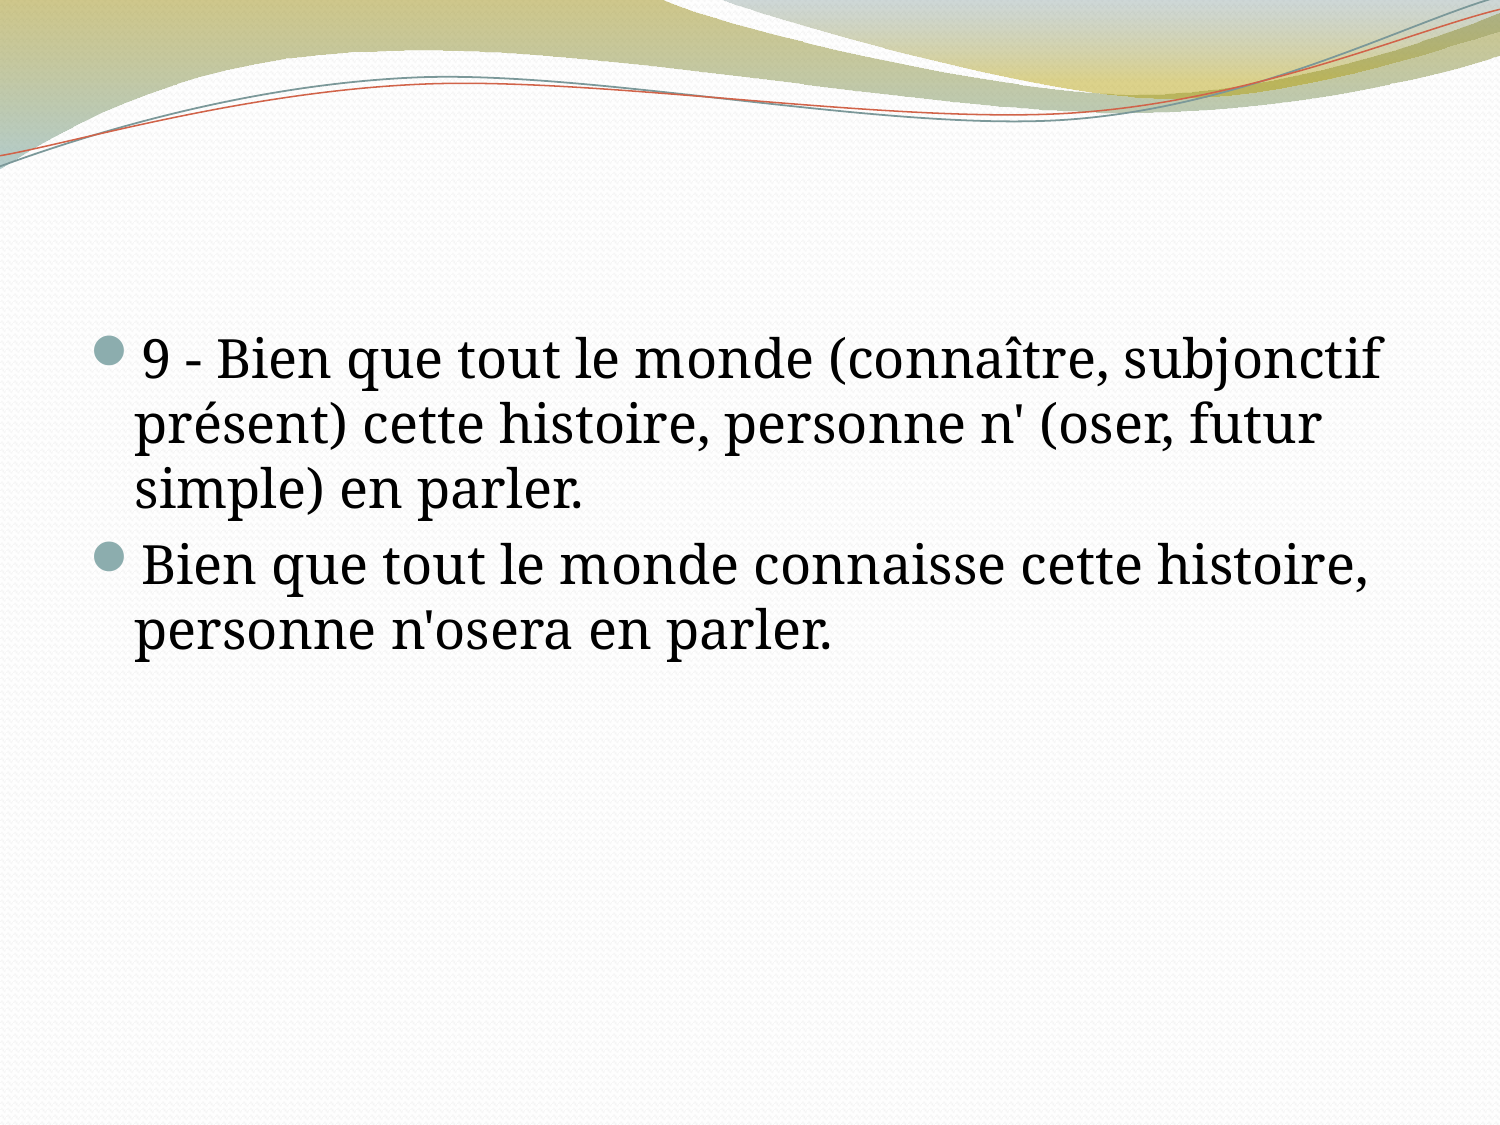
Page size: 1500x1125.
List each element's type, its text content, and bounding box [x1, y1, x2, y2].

list 9 - Bien que tout le monde (connaître, subjonctif présent) cette histoire, personne n' (oser, futur simple) en parler. Bien que tout le monde connaisse cette histoire, personne n'osera en parler. [75, 317, 1425, 1038]
